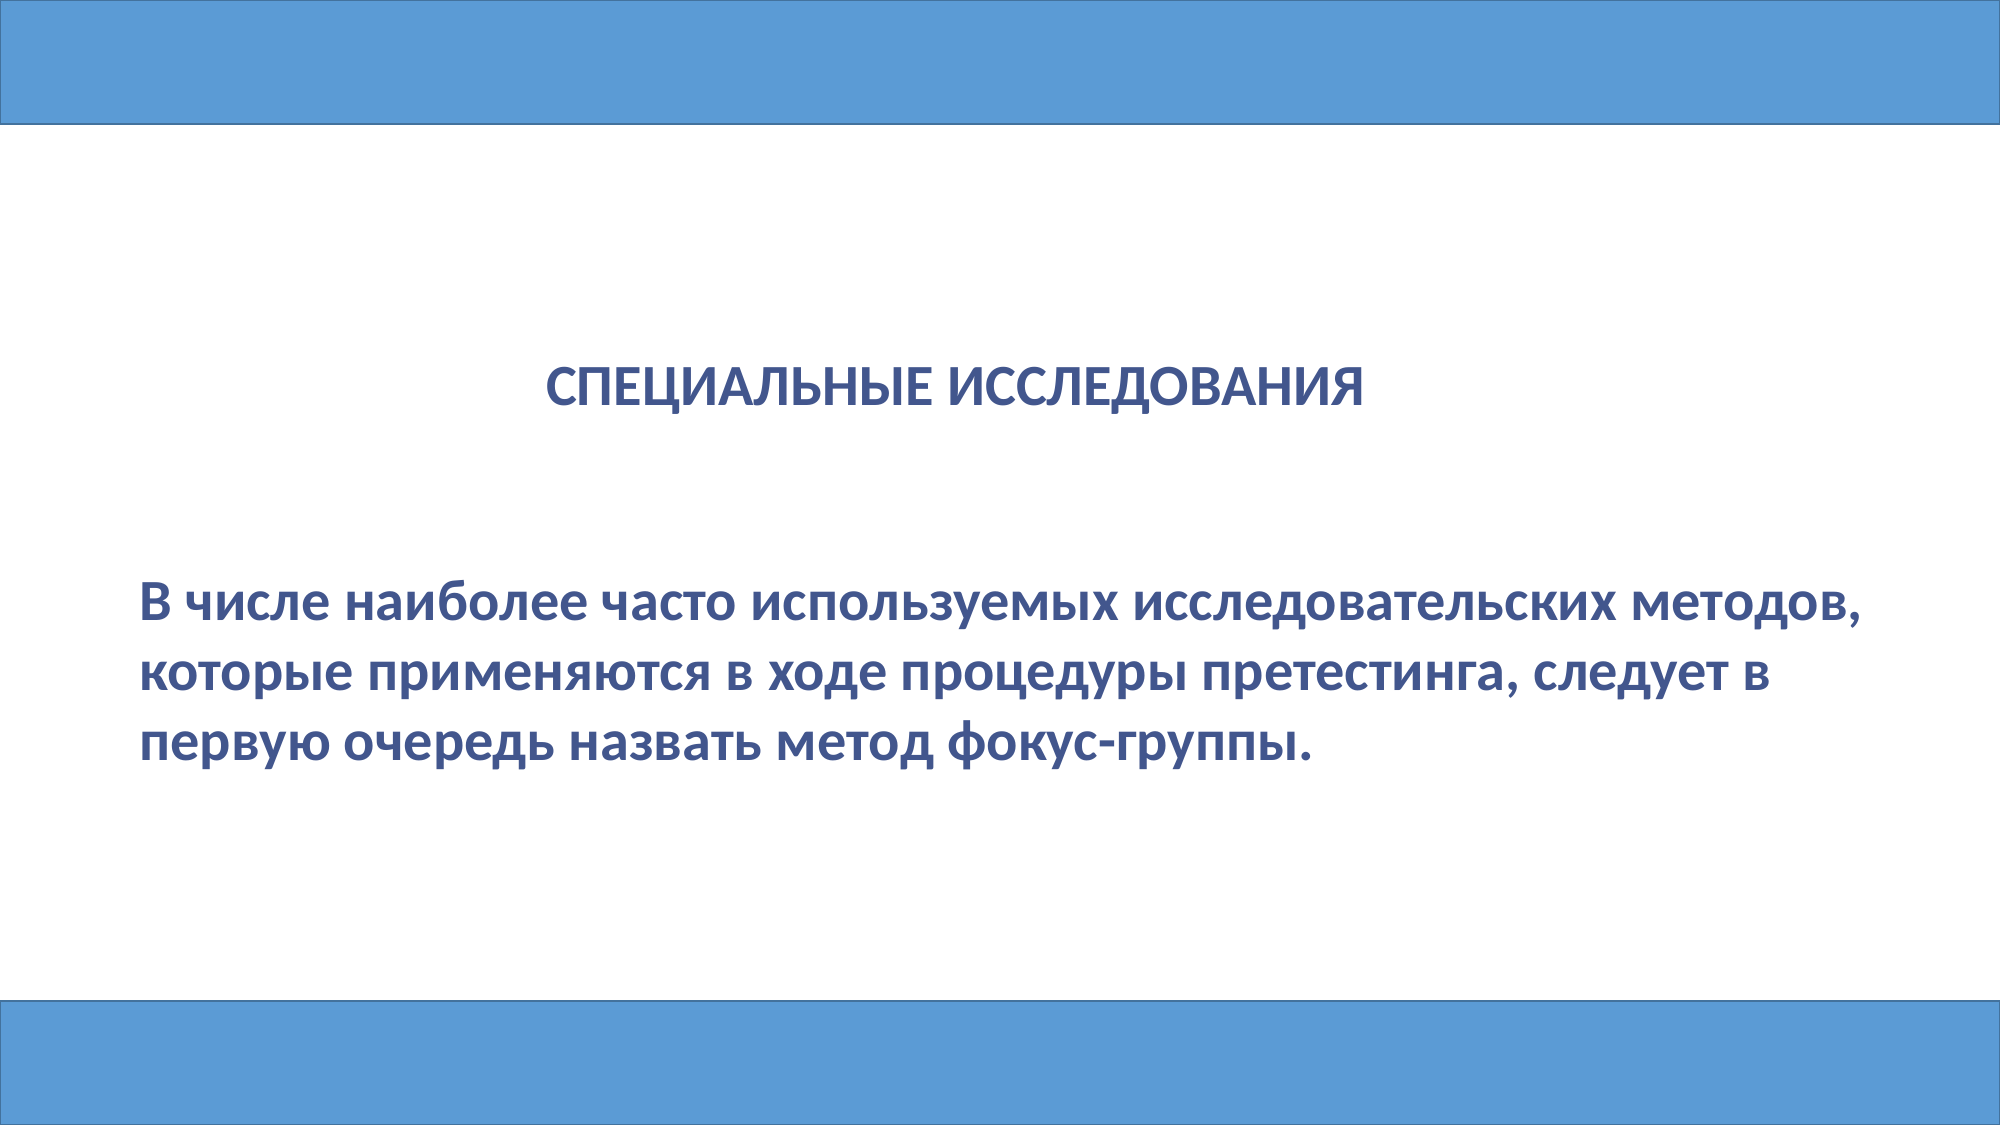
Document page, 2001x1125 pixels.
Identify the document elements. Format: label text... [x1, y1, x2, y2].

text_box СПЕЦИАЛЬНЫЕ ИССЛЕДОВАНИЯ [531, 339, 1381, 425]
list В числе наиболее часто используемых исследовательских методов, которые применяются в ходе процедуры претестинга, следует в первую очередь назвать метод фокус-группы. [124, 554, 1925, 1001]
text_box [0, 0, 2000, 124]
text_box [0, 1001, 2000, 1125]
